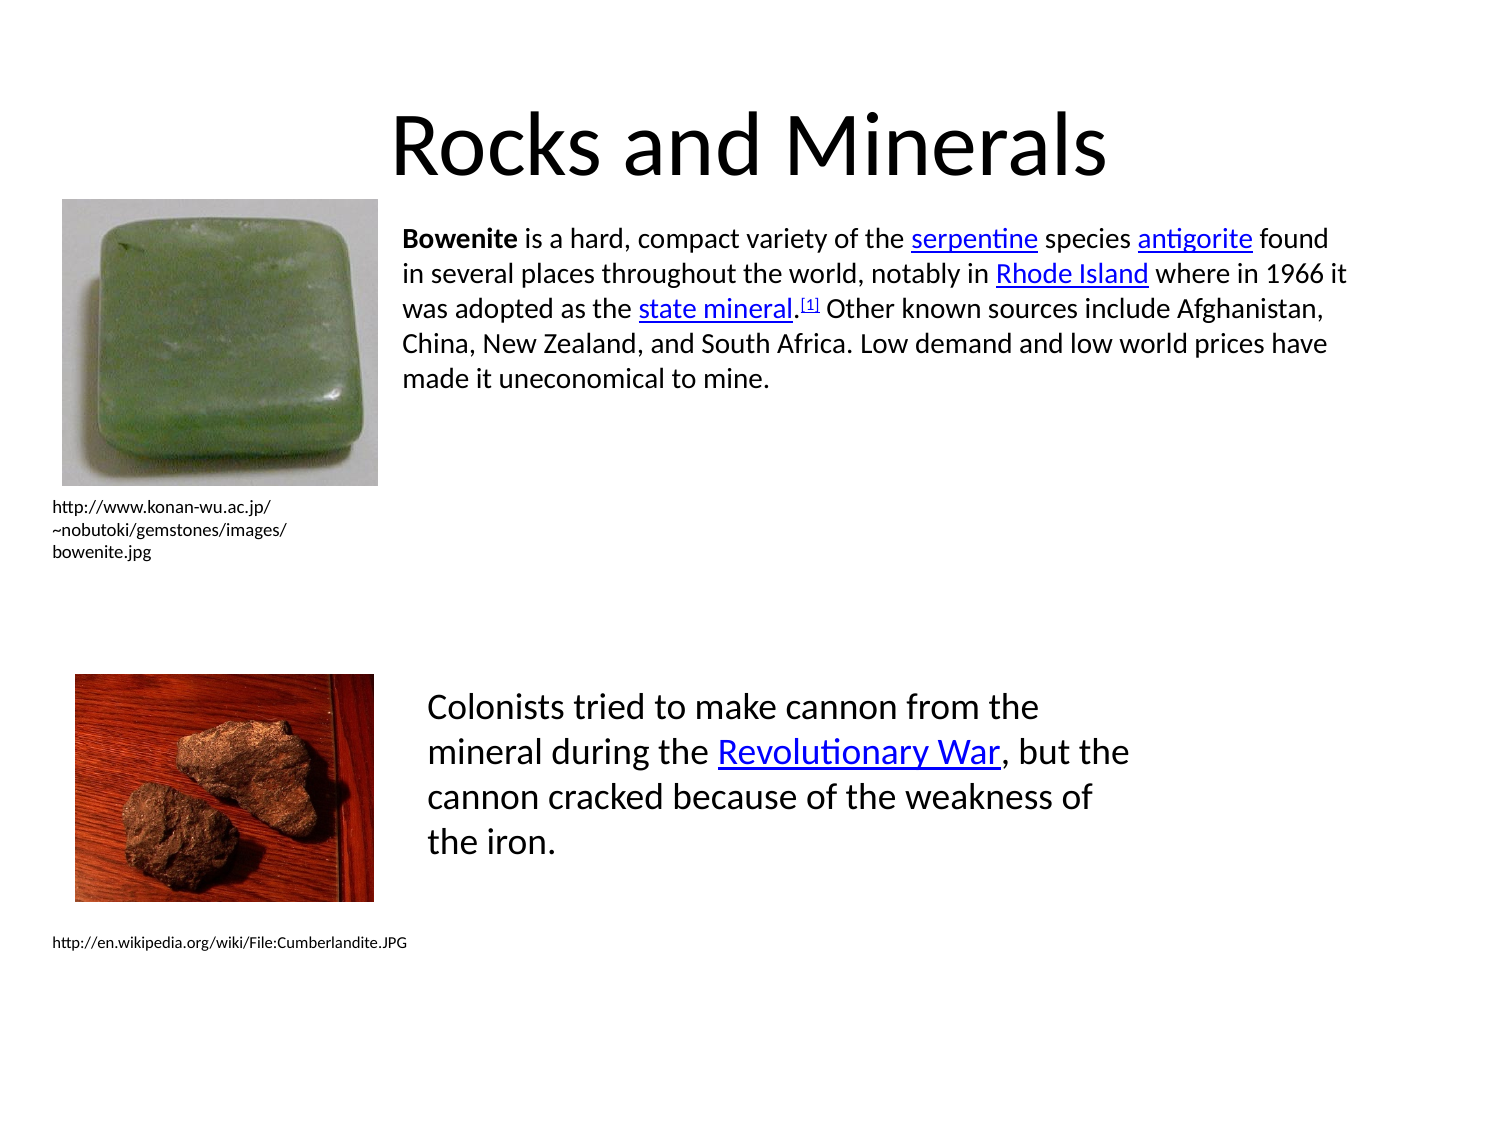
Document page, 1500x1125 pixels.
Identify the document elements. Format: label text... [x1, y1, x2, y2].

picture [62, 199, 378, 487]
title Rocks and Minerals [75, 45, 1425, 233]
text_box http://www.konan-wu.ac.jp/~nobutoki/gemstones/images/bowenite.jpg [37, 487, 363, 570]
text_box Colonists tried to make cannon from the mineral during the Revolutionary War, but the cannon cracked because of the weakness of the iron. [412, 674, 1163, 870]
text_box Bowenite is a hard, compact variety of the serpentine species antigorite found in several places throughout the world, notably in Rhode Island where in 1966 it was adopted as the state mineral.[1] Other known sources include Afghanistan, China, New Zealand, and South Africa. Low demand and low world prices have made it uneconomical to mine. [387, 212, 1363, 402]
picture [74, 674, 374, 902]
text_box http://en.wikipedia.org/wiki/File:Cumberlandite.JPG [37, 924, 425, 960]
